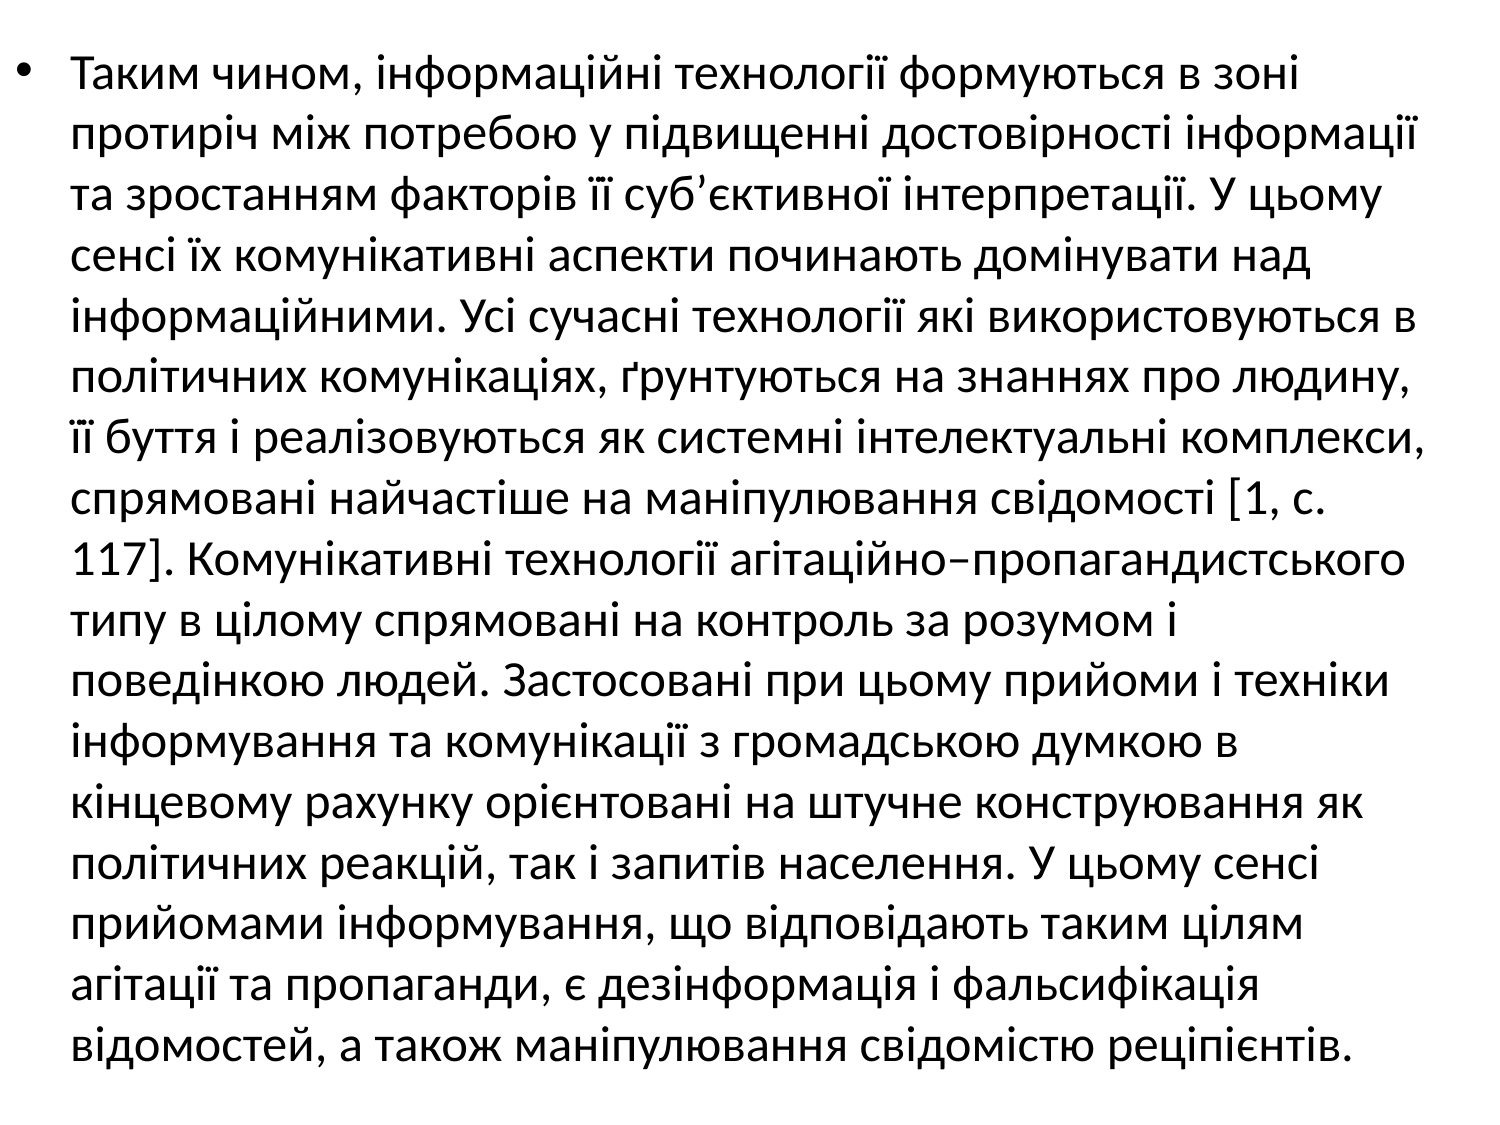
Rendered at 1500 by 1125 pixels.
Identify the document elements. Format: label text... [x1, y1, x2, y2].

list Таким чином, інформаційні технології формуються в зоні протиріч між потребою у підвищенні достовірності інформації та зростанням факторів її суб’єктивної інтерпретації. У цьому сенсі їх комунікативні аспекти починають домінувати над інформаційними. Усі сучасні технології які використовуються в політичних комунікаціях, ґрунтуються на знаннях про людину, її буття і реалізовуються як системні інтелектуальні комплекси, спрямовані найчастіше на маніпулювання свідомості [1, с. 117]. Комунікативні технології агітаційно–пропагандистського типу в цілому спрямовані на контроль за розумом і поведінкою людей. Застосовані при цьому прийоми і техніки інформування та комунікації з громадською думкою в кінцевому рахунку орієнтовані на штучне конструювання як політичних реакцій, так і запитів населення. У цьому сенсі прийомами інформування, що відповідають таким цілям агітації та пропаганди, є дезінформація і фальсифікація відомостей, а також маніпулювання свідомістю реціпієнтів. [0, 30, 1459, 1094]
